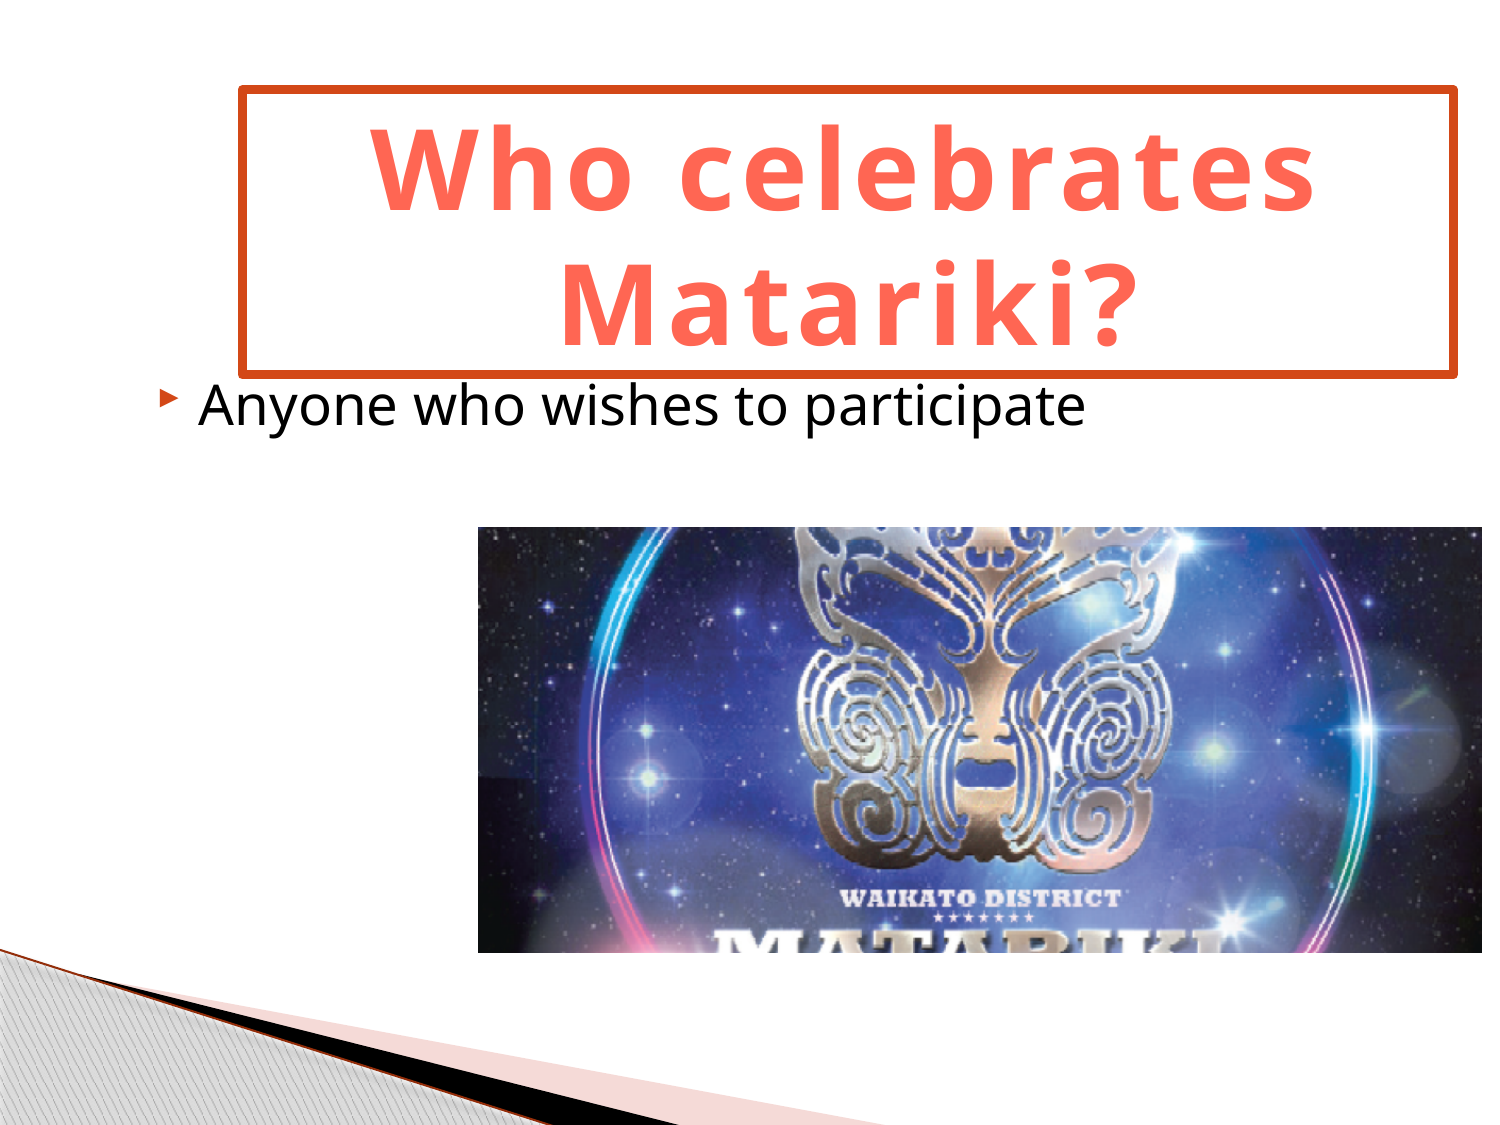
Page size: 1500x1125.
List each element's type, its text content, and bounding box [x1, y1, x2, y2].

list Anyone who wishes to participate [123, 361, 1474, 857]
text_box Who celebrates Matariki? [238, 85, 1458, 379]
picture [478, 526, 1483, 953]
